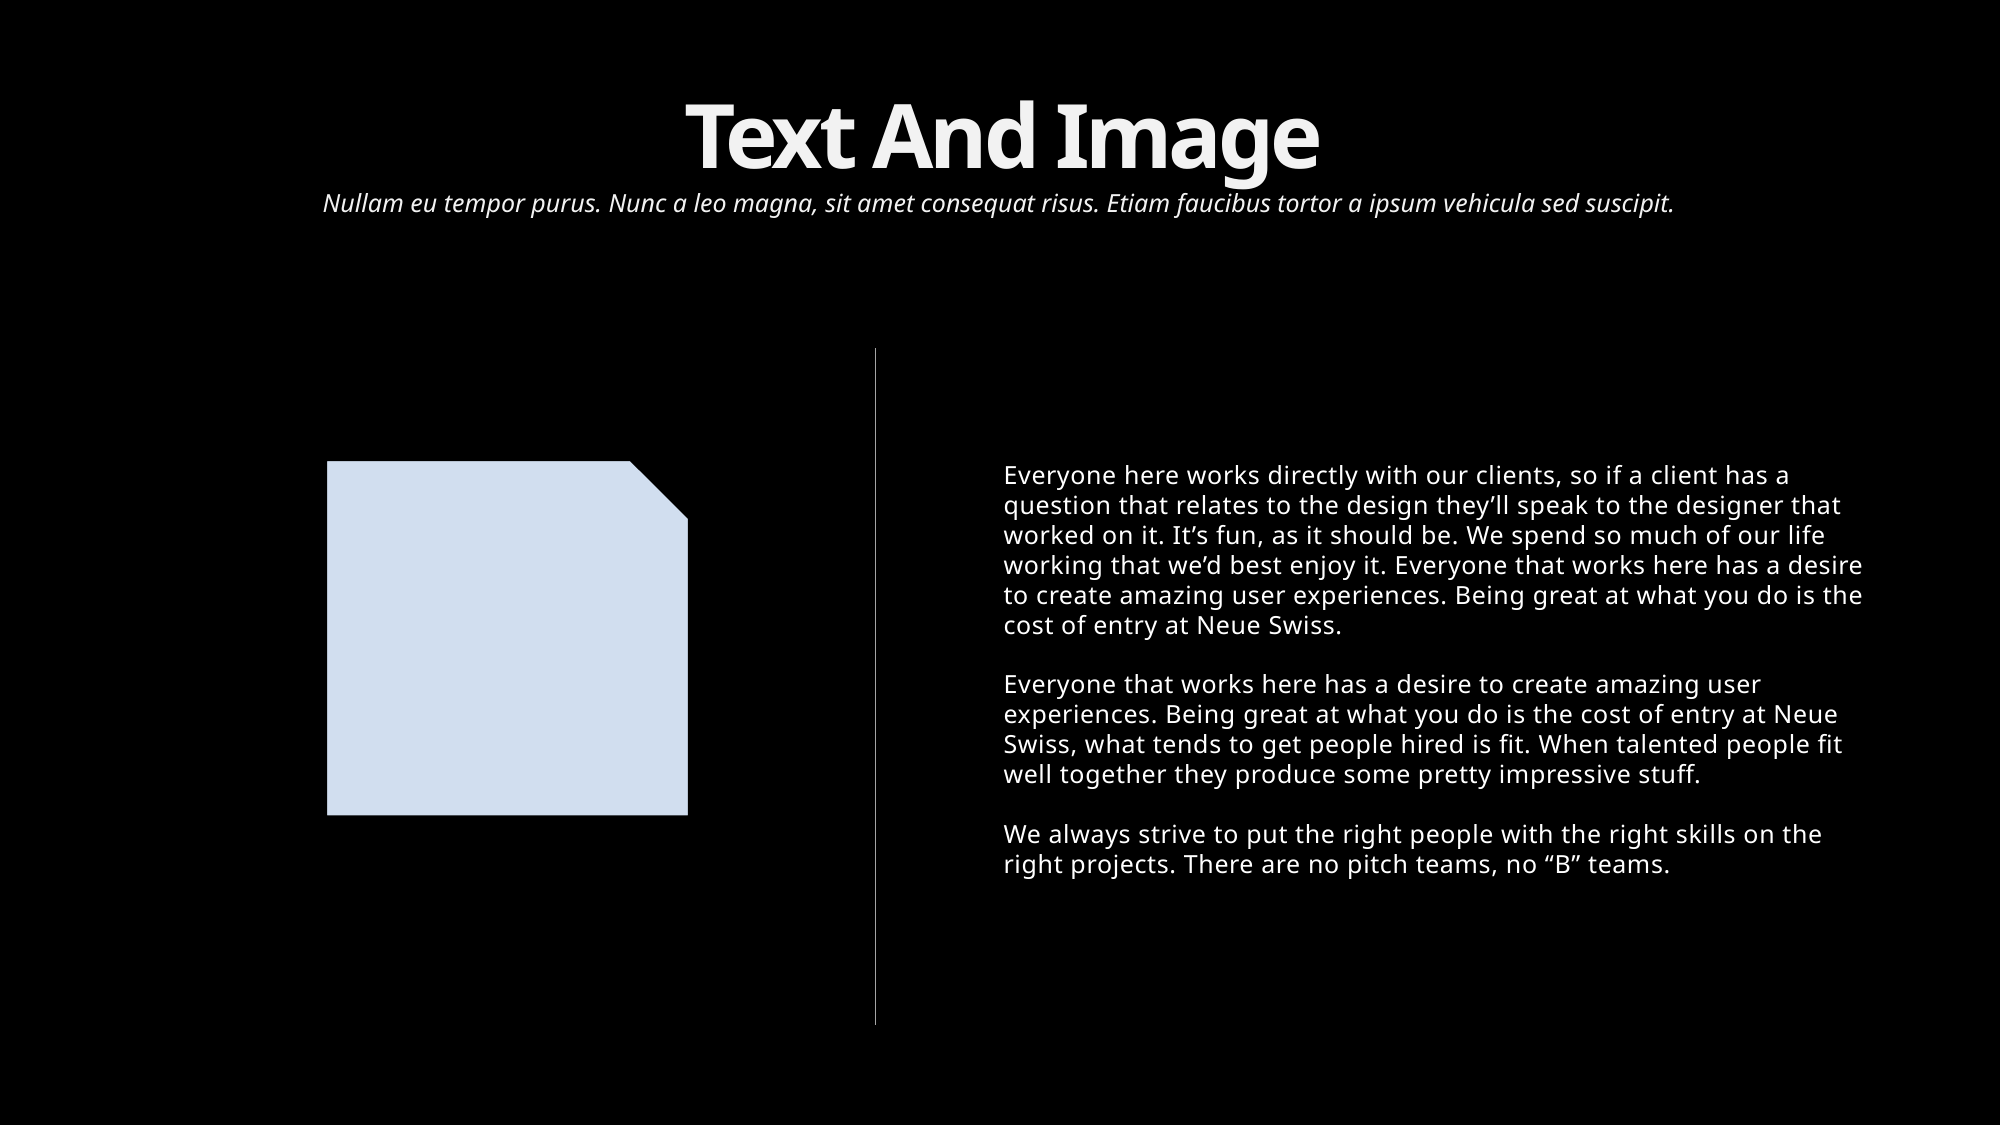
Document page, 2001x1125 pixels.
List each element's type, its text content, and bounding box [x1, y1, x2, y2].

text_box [235, 417, 779, 893]
text_box Nullam eu tempor purus. Nunc a leo magna, sit amet consequat risus. Etiam faucibus tortor a ipsum vehicula sed suscipit. [123, 182, 1884, 223]
text_box Everyone here works directly with our clients, so if a client has a question that relates to the design they’ll speak to the designer that worked on it. It’s fun, as it should be. We spend so much of our life working that we’d best enjoy it. Everyone that works here has a desire to create amazing user experiences. Being great at what you do is the cost of entry at Neue Swiss. Everyone that works here has a desire to create amazing user experiences. Being great at what you do is the cost of entry at Neue Swiss, what tends to get people hired is fit. When talented people fit well together they produce some pretty impressive stuff. We always strive to put the right people with the right skills on the right projects. There are no pitch teams, no “B” teams. [988, 452, 1884, 916]
text_box Text And Image [674, 74, 1333, 182]
